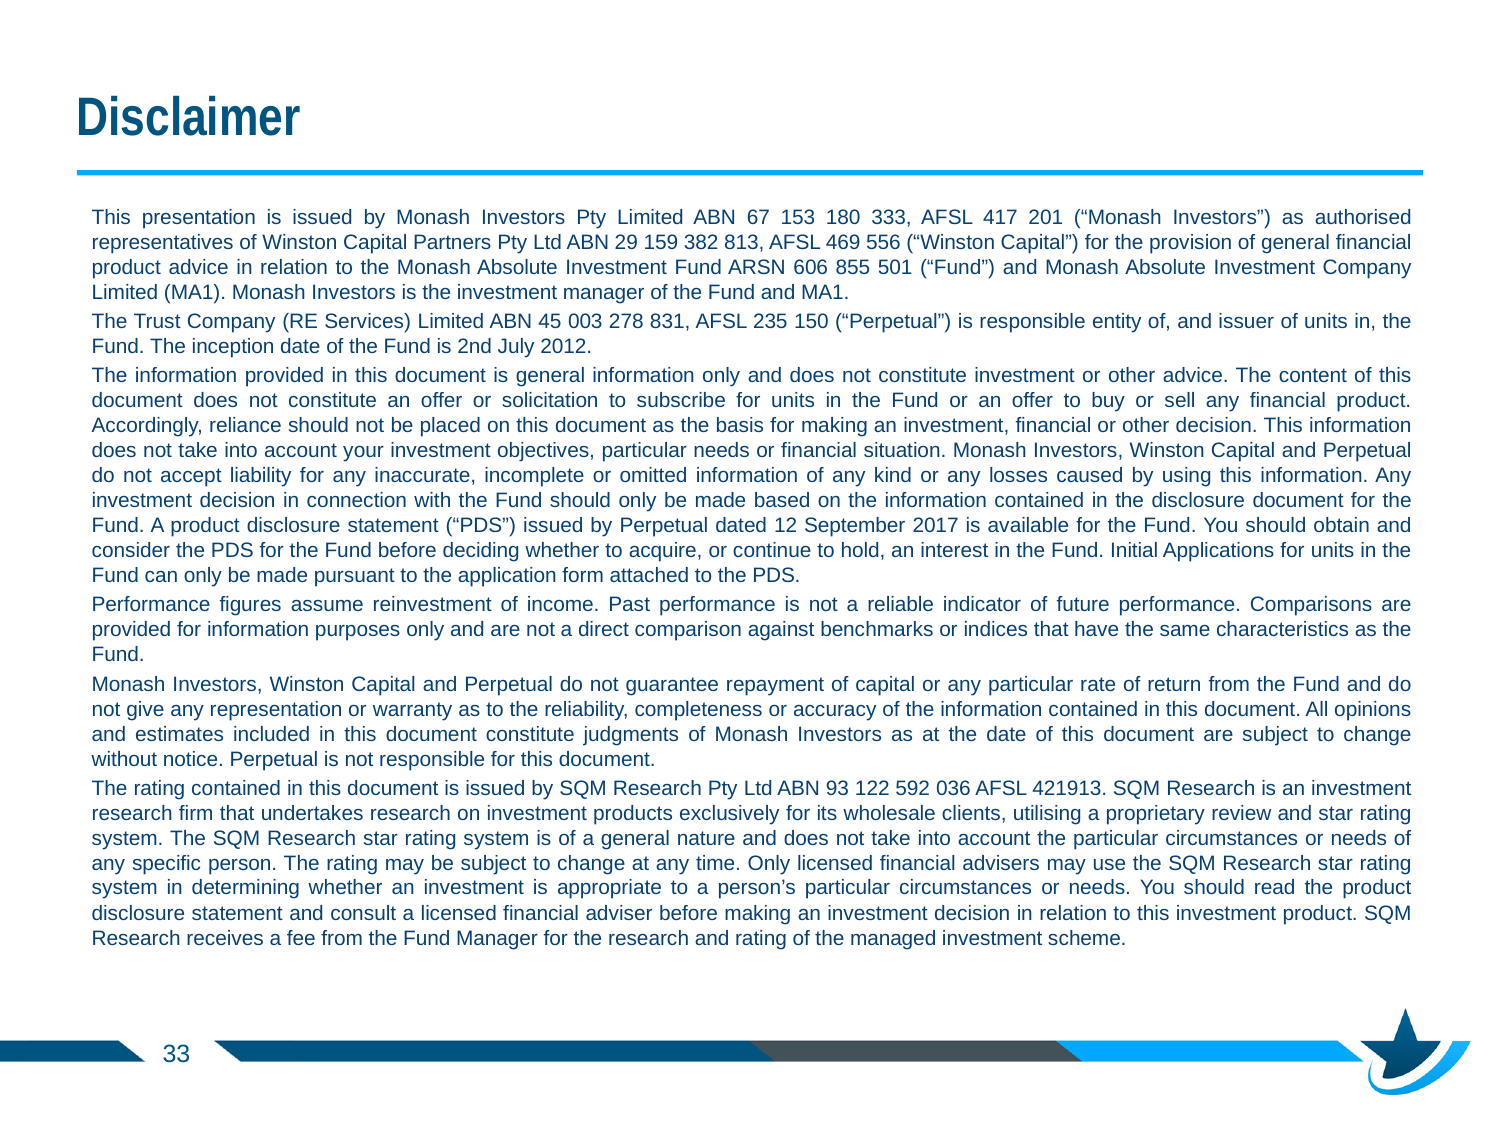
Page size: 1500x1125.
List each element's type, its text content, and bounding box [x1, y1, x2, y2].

picture [0, 0, 1500, 1125]
title Disclaimer [61, 54, 1412, 173]
slide_number 33 [147, 1016, 498, 1089]
list This presentation is issued by Monash Investors Pty Limited ABN 67 153 180 333, AFSL 417 201 (“Monash Investors”) as authorised representatives of Winston Capital Partners Pty Ltd ABN 29 159 382 813, AFSL 469 556 (“Winston Capital”) for the provision of general financial product advice in relation to the Monash Absolute Investment Fund ARSN 606 855 501 (“Fund”) and Monash Absolute Investment Company Limited (MA1). Monash Investors is the investment manager of the Fund and MA1. The Trust Company (RE Services) Limited ABN 45 003 278 831, AFSL 235 150 (“Perpetual”) is responsible entity of, and issuer of units in, the Fund. The inception date of the Fund is 2nd July 2012. The information provided in this document is general information only and does not constitute investment or other advice. The content of this document does not constitute an offer or solicitation to subscribe for units in the Fund or an offer to buy or sell any financial product. Accordingly, reliance should not be placed on this document as the basis for making an investment, financial or other decision. This information does not take into account your investment objectives, particular needs or financial situation. Monash Investors, Winston Capital and Perpetual do not accept liability for any inaccurate, incomplete or omitted information of any kind or any losses caused by using this information. Any investment decision in connection with the Fund should only be made based on the information contained in the disclosure document for the Fund. A product disclosure statement (“PDS”) issued by Perpetual dated 12 September 2017 is available for the Fund. You should obtain and consider the PDS for the Fund before deciding whether to acquire, or continue to hold, an interest in the Fund. Initial Applications for units in the Fund can only be made pursuant to the application form attached to the PDS. Performance figures assume reinvestment of income. Past performance is not a reliable indicator of future performance. Comparisons are provided for information purposes only and are not a direct comparison against benchmarks or indices that have the same characteristics as the Fund. Monash Investors, Winston Capital and Perpetual do not guarantee repayment of capital or any particular rate of return from the Fund and do not give any representation or warranty as to the reliability, completeness or accuracy of the information contained in this document. All opinions and estimates included in this document constitute judgments of Monash Investors as at the date of this document are subject to change without notice. Perpetual is not responsible for this document. The rating contained in this document is issued by SQM Research Pty Ltd ABN 93 122 592 036 AFSL 421913. SQM Research is an investment research firm that undertakes research on investment products exclusively for its wholesale clients, utilising a proprietary review and star rating system. The SQM Research star rating system is of a general nature and does not take into account the particular circumstances or needs of any specific person. The rating may be subject to change at any time. Only licensed financial advisers may use the SQM Research star rating system in determining whether an investment is appropriate to a person’s particular circumstances or needs. You should read the product disclosure statement and consult a licensed financial adviser before making an investment decision in relation to this investment product. SQM Research receives a fee from the Fund Manager for the research and rating of the managed investment scheme. [76, 196, 1427, 939]
